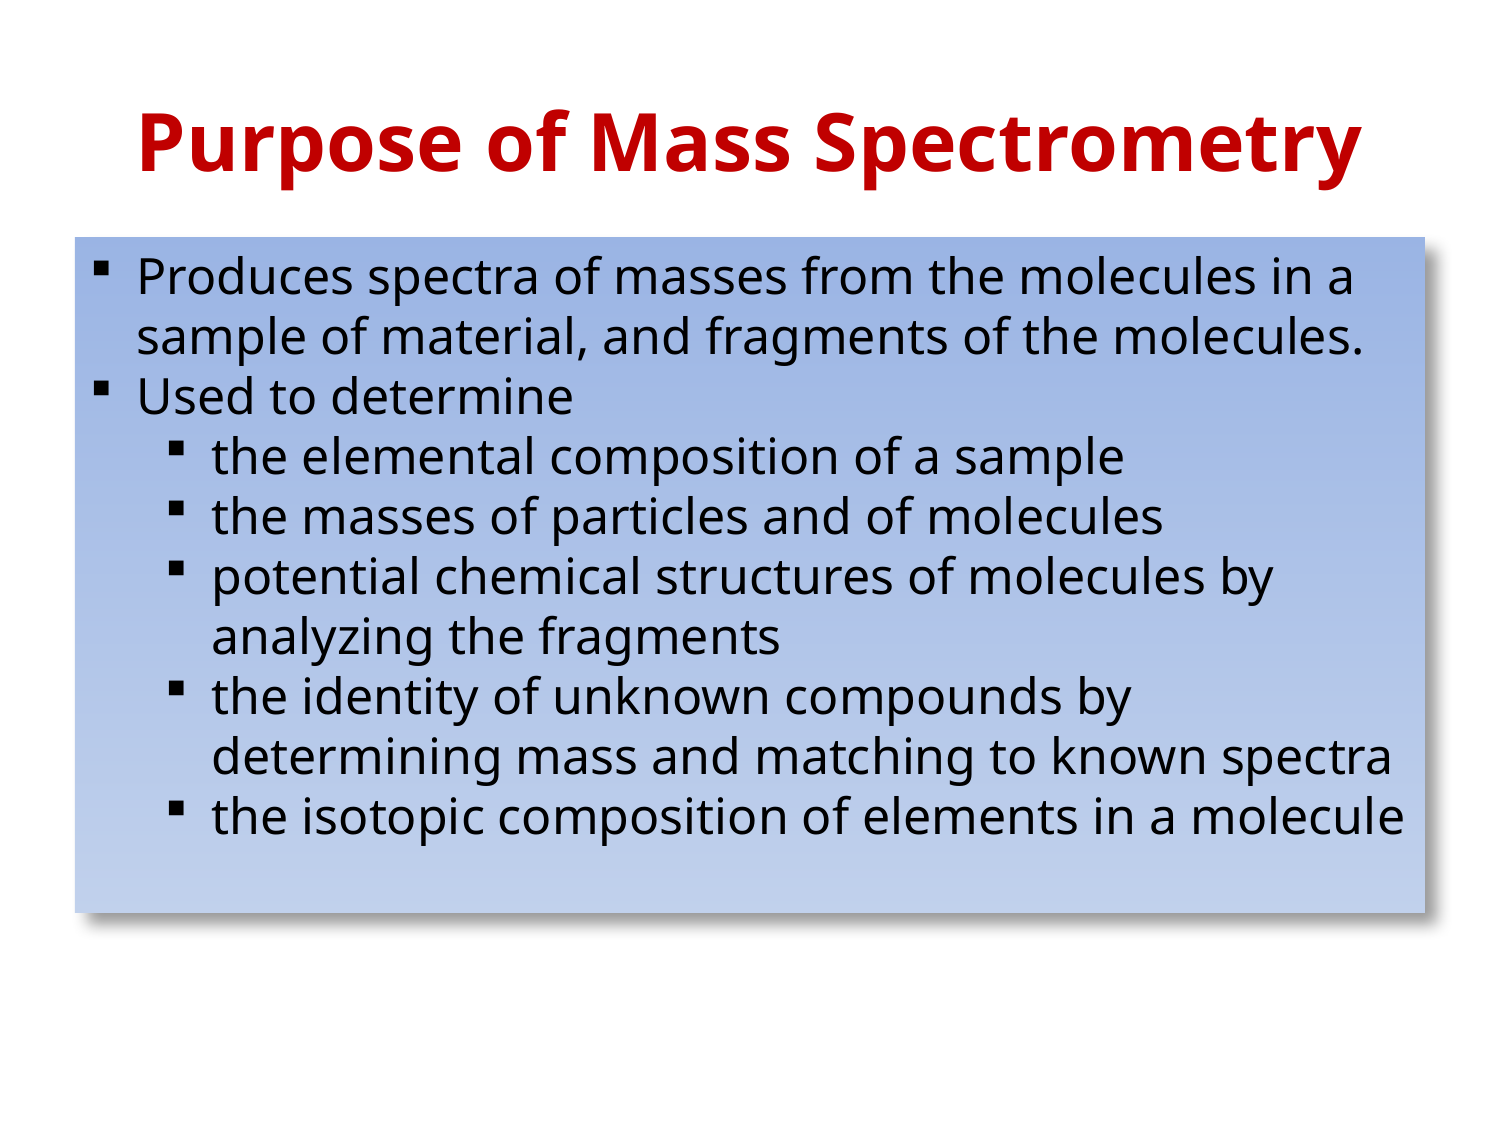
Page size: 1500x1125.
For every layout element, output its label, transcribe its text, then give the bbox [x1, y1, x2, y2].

text_box Produces spectra of masses from the molecules in a sample of material, and fragments of the molecules. Used to determine the elemental composition of a sample the masses of particles and of molecules potential chemical structures of molecules by analyzing the fragments the identity of unknown compounds by determining mass and matching to known spectra the isotopic composition of elements in a molecule [74, 237, 1425, 913]
title Purpose of Mass Spectrometry [75, 45, 1425, 233]
